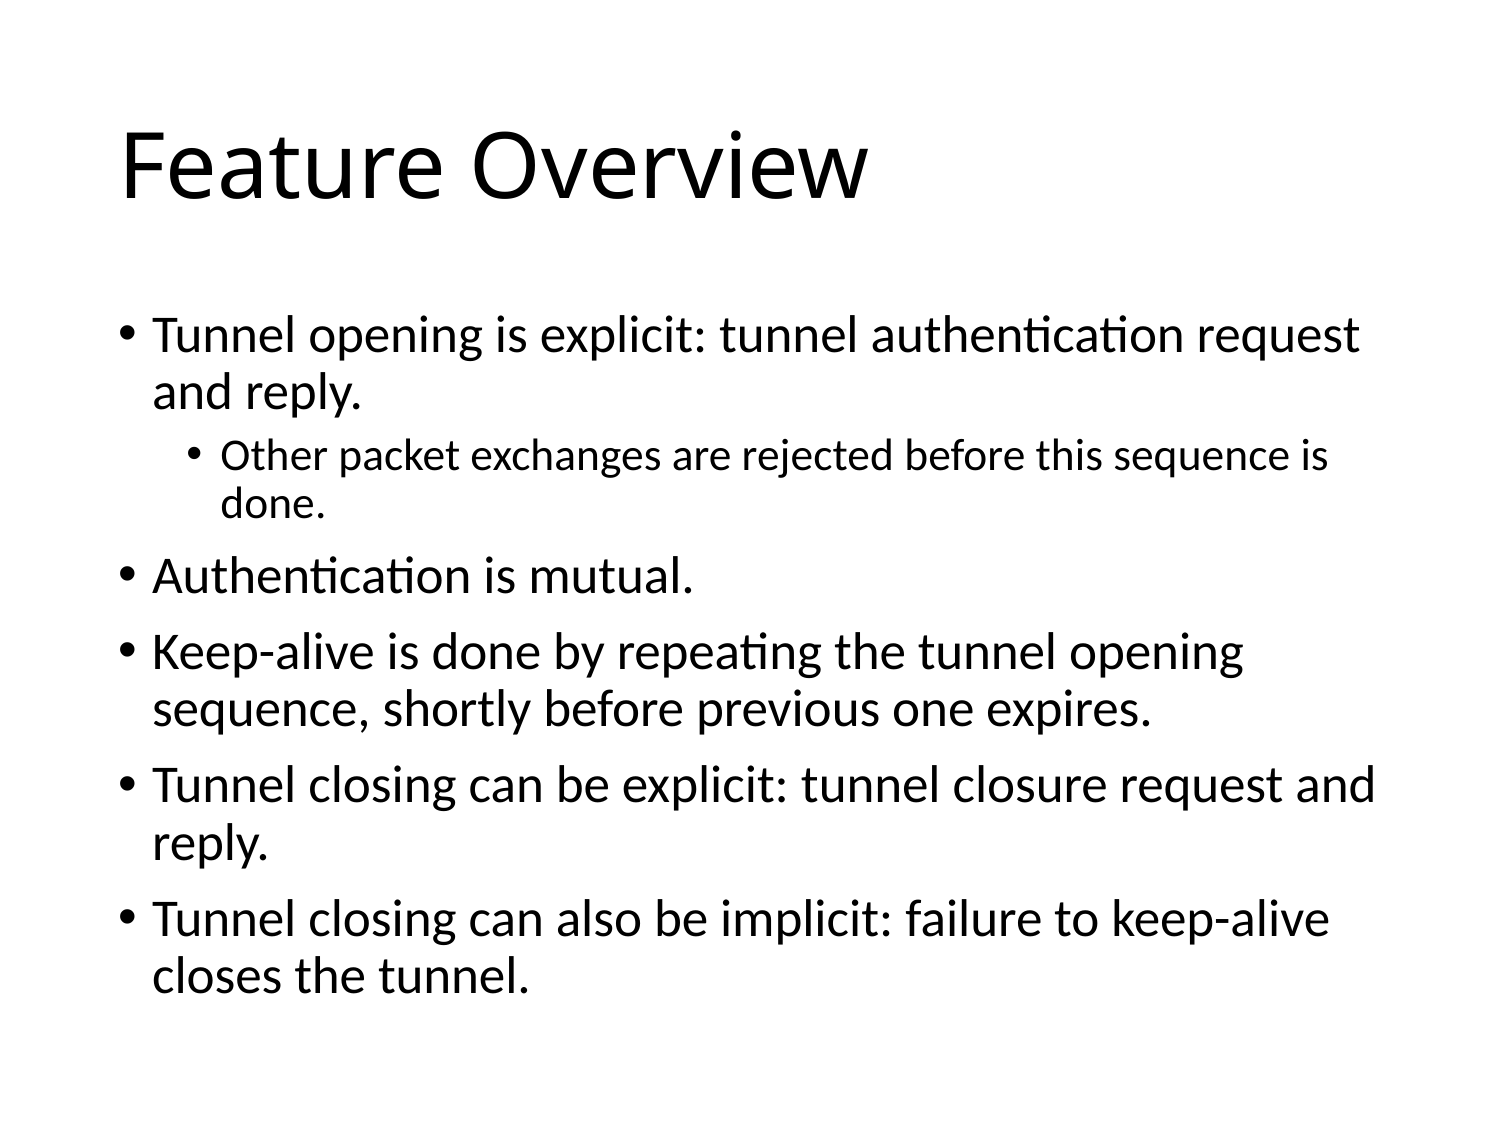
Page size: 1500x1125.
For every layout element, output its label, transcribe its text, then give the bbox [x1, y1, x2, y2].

title Feature Overview [103, 59, 1397, 278]
list Tunnel opening is explicit: tunnel authentication request and reply. Other packet exchanges are rejected before this sequence is done. Authentication is mutual. Keep-alive is done by repeating the tunnel opening sequence, shortly before previous one expires. Tunnel closing can be explicit: tunnel closure request and reply. Tunnel closing can also be implicit: failure to keep-alive closes the tunnel. [103, 299, 1397, 1014]
